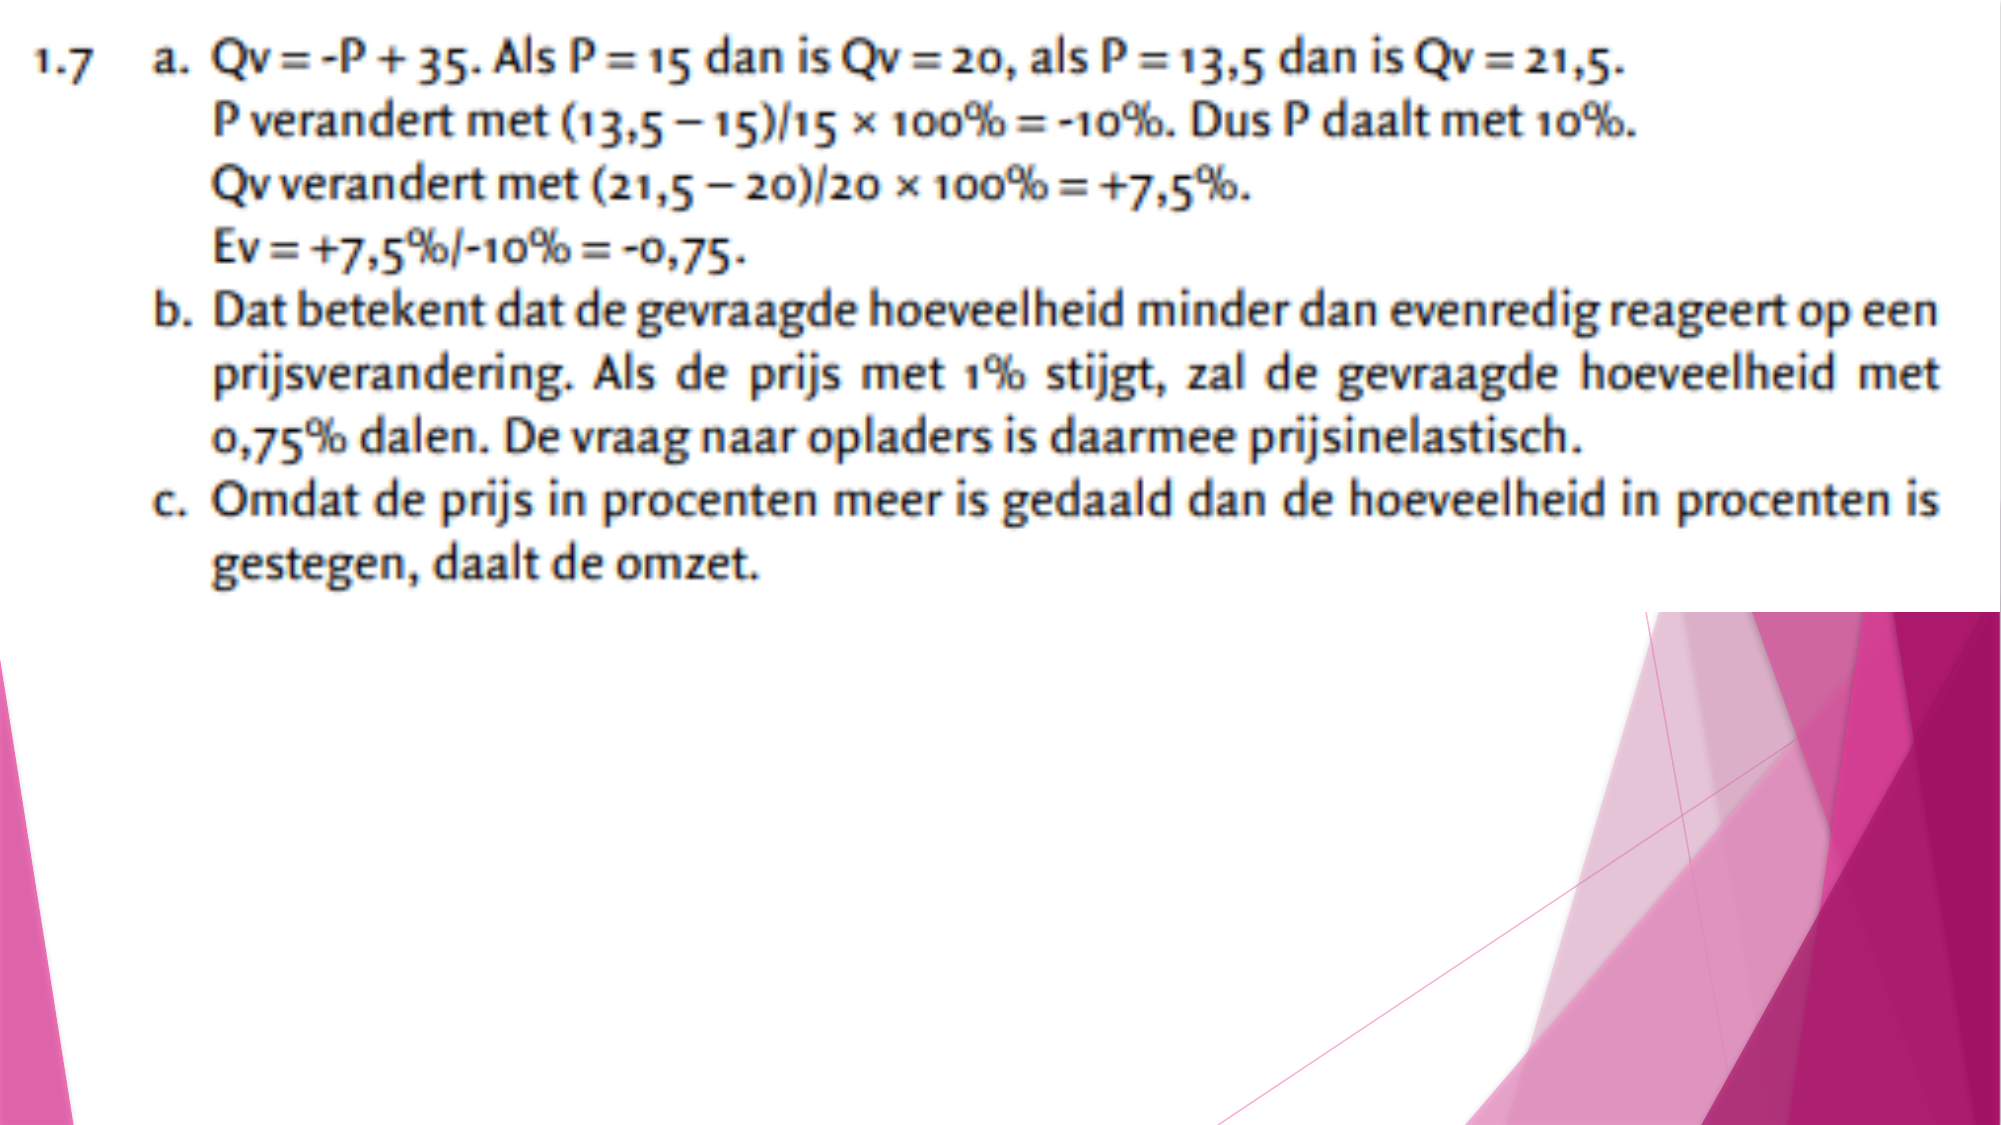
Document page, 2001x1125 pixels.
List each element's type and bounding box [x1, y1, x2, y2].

picture [0, 0, 2000, 612]
